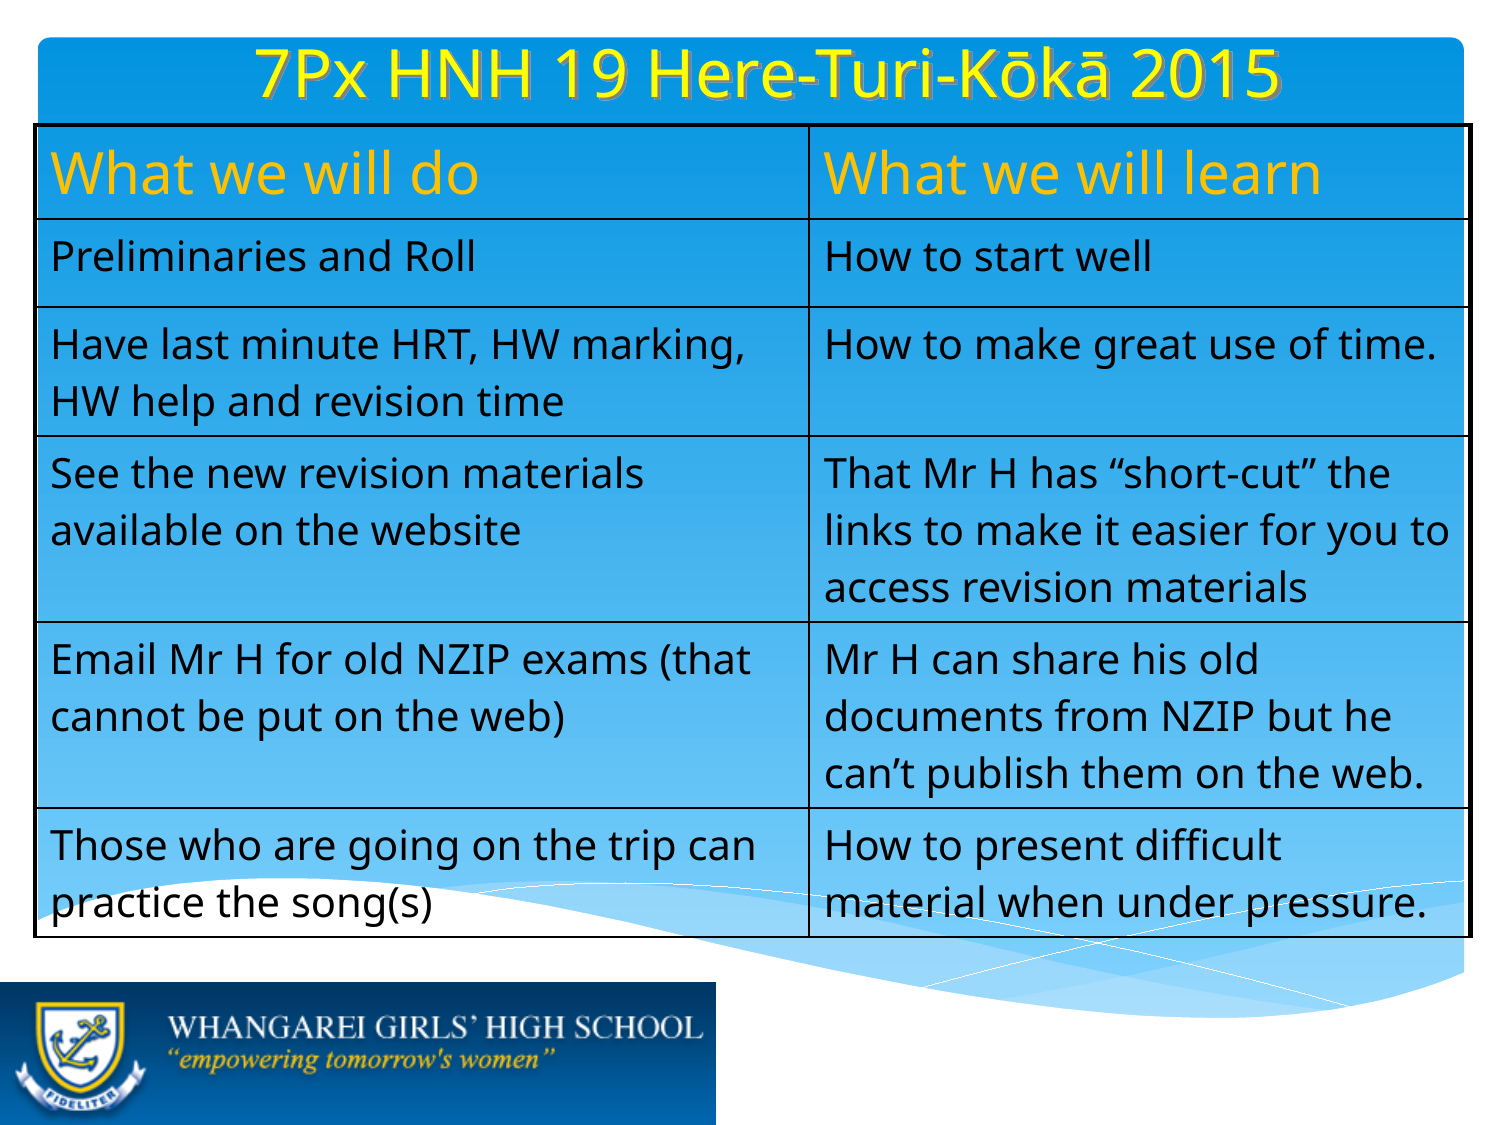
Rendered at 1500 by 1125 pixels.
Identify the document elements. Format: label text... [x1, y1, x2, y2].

table_cell How to make great use of time. [810, 308, 1468, 435]
table_cell Preliminaries and Roll [37, 220, 808, 306]
table_cell Email Mr H for old NZIP exams (that cannot be put on the web) [37, 623, 808, 807]
table_cell How to present difficult material when under pressure. [810, 809, 1468, 936]
picture [0, 982, 716, 1125]
table_cell Have last minute HRT, HW marking, HW help and revision time [37, 308, 808, 435]
table_header What we will learn [810, 127, 1468, 218]
table_cell That Mr H has “short-cut” the links to make it easier for you to access revision materials [810, 437, 1468, 621]
table_cell See the new revision materials available on the website [37, 437, 808, 621]
table_cell Those who are going on the trip can practice the song(s) [37, 809, 808, 936]
text_box 7Px HNH 19 Here-Turi-Kōkā 2015 [162, 20, 1375, 121]
table_cell Mr H can share his old documents from NZIP but he can’t publish them on the web. [810, 623, 1468, 807]
table_header What we will do [37, 127, 808, 218]
table_cell How to start well [810, 220, 1468, 306]
